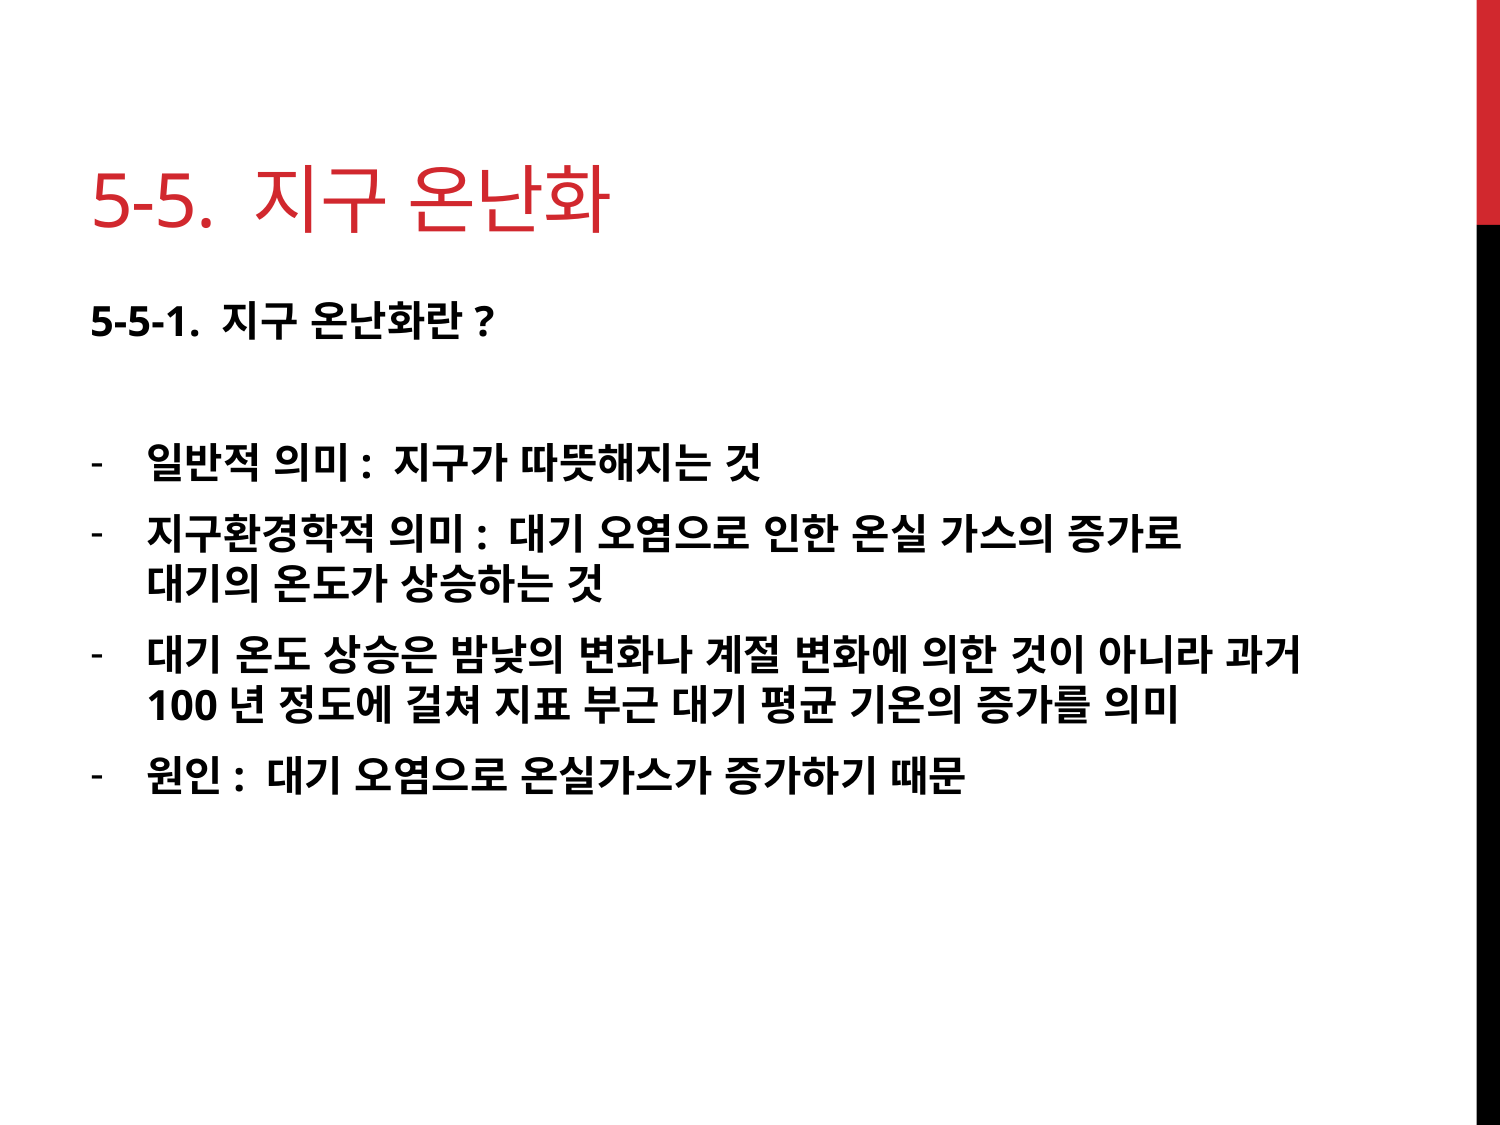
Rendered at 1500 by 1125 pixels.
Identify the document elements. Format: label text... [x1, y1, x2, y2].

title 5-5. 지구 온난화 [75, 25, 1025, 250]
list 5-5-1. 지구 온난화란? 일반적 의미: 지구가 따뜻해지는 것 지구환경학적 의미: 대기 오염으로 인한 온실 가스의 증가로 대기의 온도가 상승하는 것 대기 온도 상승은 밤낮의 변화나 계절 변화에 의한 것이 아니라 과거 100년 정도에 걸쳐 지표 부근 대기 평균 기온의 증가를 의미 원인: 대기 오염으로 온실가스가 증가하기 때문 [75, 287, 1325, 1005]
